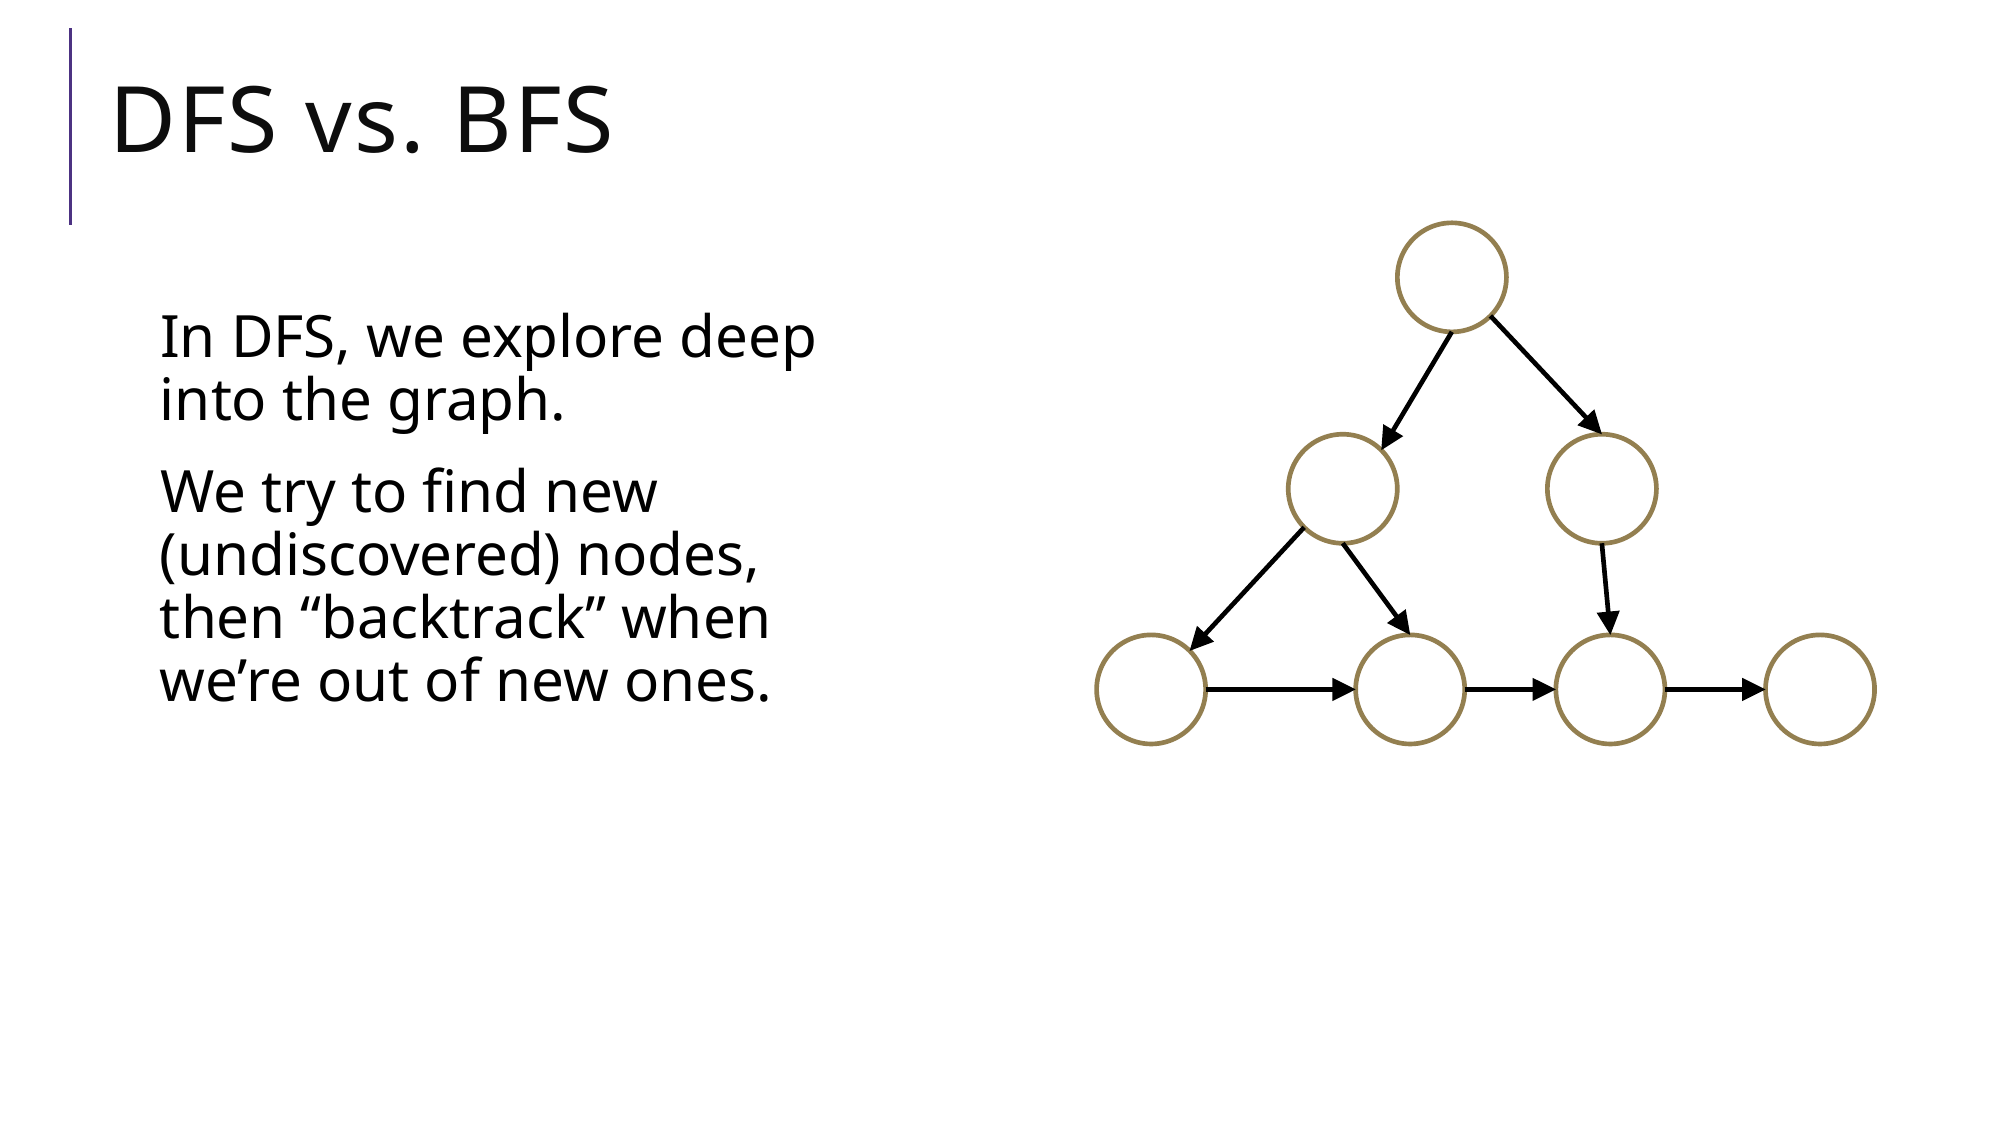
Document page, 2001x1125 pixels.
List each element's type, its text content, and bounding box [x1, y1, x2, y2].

text_box [1095, 633, 1207, 746]
list In DFS, we explore deep into the graph. We try to find new (undiscovered) nodes, then “backtrack” when we’re out of new ones. [137, 299, 857, 1014]
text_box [1189, 527, 1305, 652]
title DFS vs. BFS [94, 43, 1930, 210]
text_box [1554, 634, 1667, 746]
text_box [1490, 315, 1603, 435]
text_box [1396, 221, 1508, 333]
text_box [1342, 543, 1411, 636]
text_box [1354, 634, 1466, 746]
text_box [1546, 433, 1658, 545]
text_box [1601, 543, 1611, 636]
text_box [1286, 432, 1399, 545]
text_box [1381, 331, 1453, 451]
text_box [1764, 633, 1876, 746]
